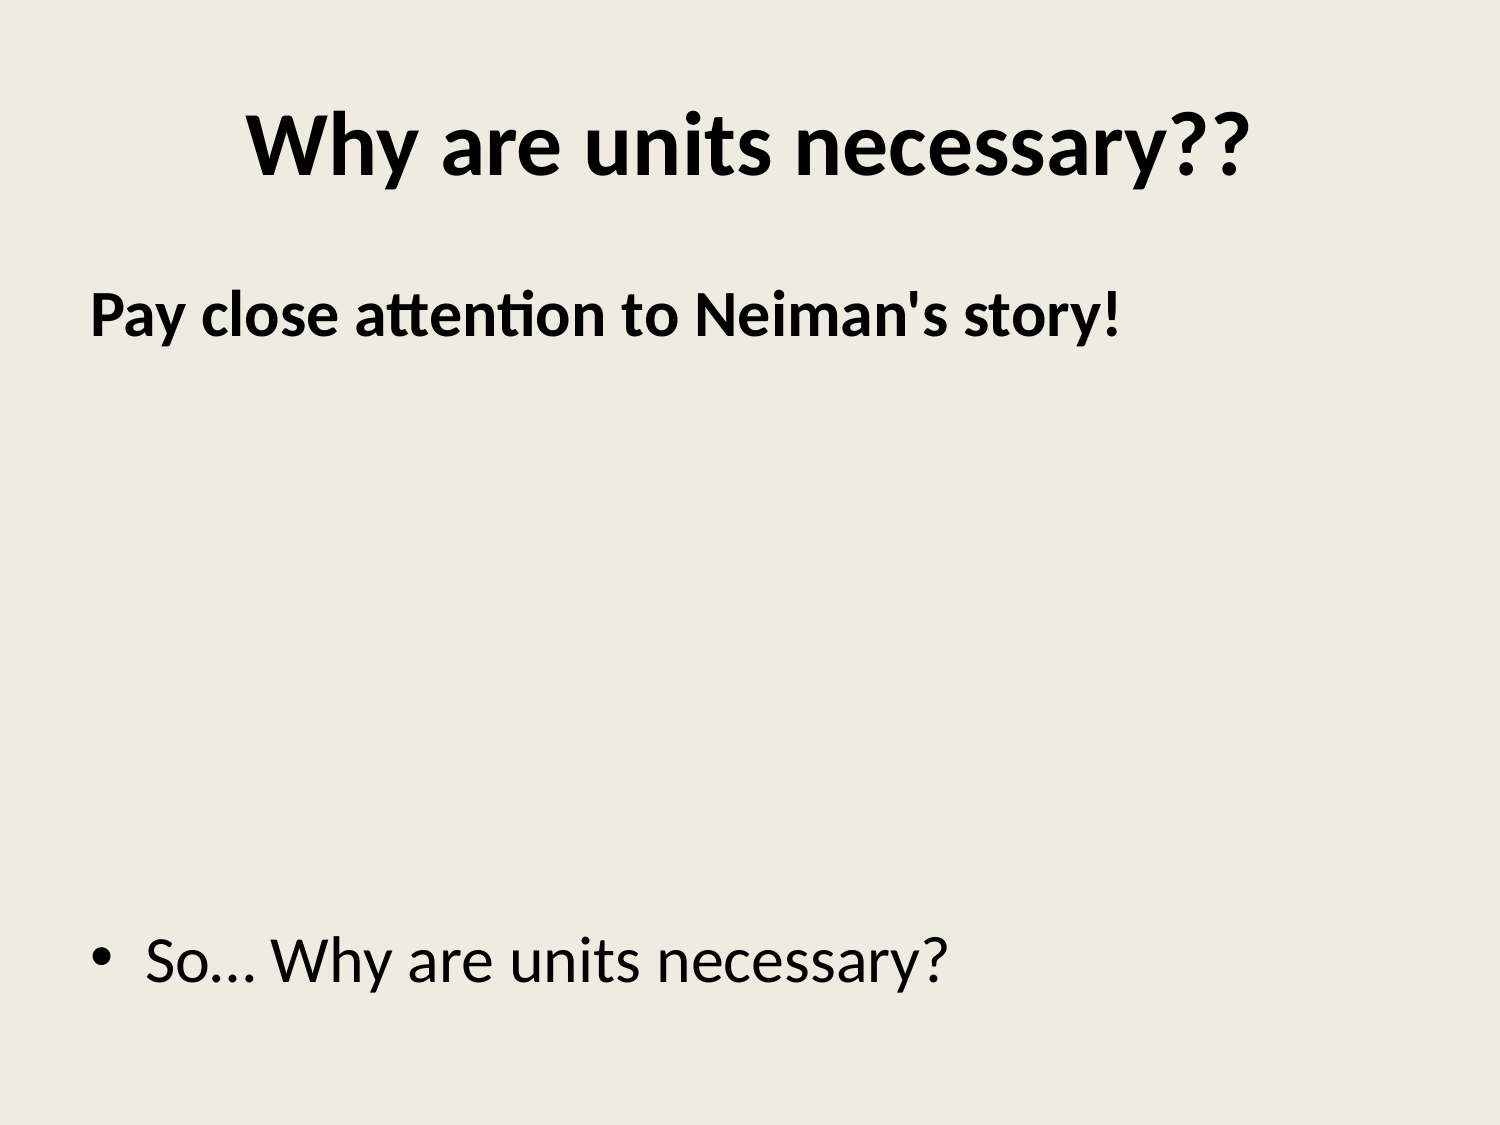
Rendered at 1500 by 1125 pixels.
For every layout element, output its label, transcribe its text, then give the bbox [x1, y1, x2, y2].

title Why are units necessary?? [75, 45, 1425, 233]
list Pay close attention to Neiman's story! So… Why are units necessary? [75, 262, 1425, 1005]
